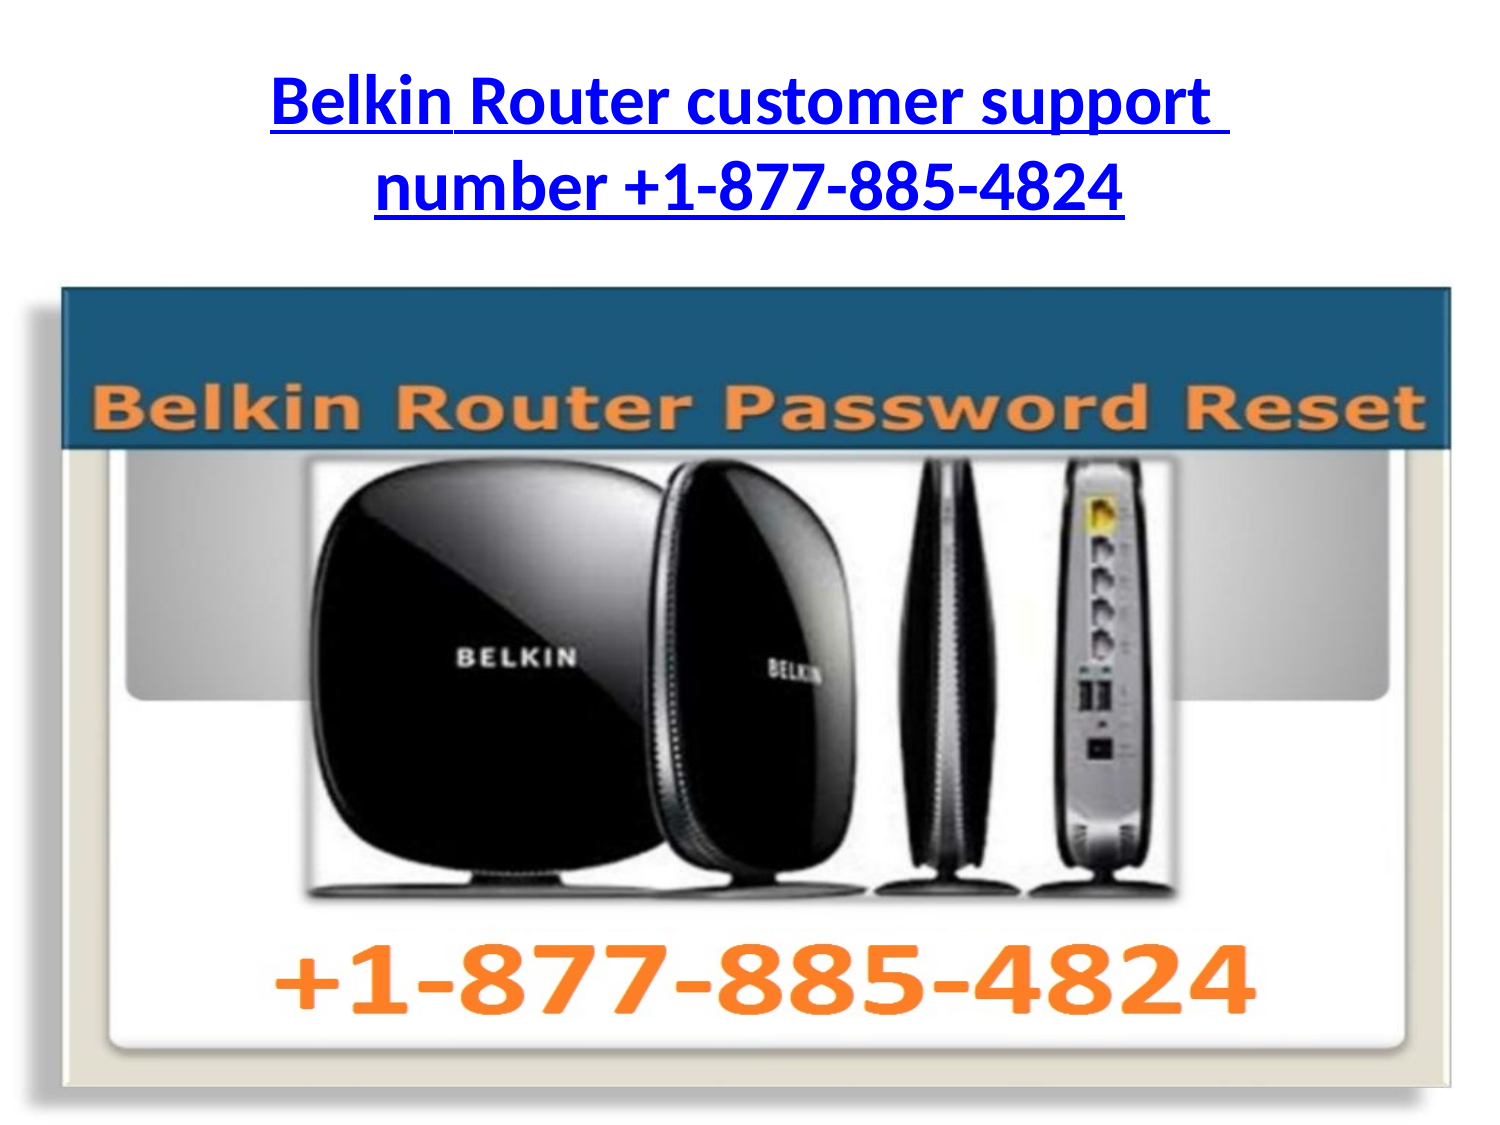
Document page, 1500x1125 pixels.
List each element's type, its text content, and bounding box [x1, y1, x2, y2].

title Belkin Router customer support number +1-877-885-4824 [75, 45, 1425, 233]
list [0, 262, 1500, 1125]
